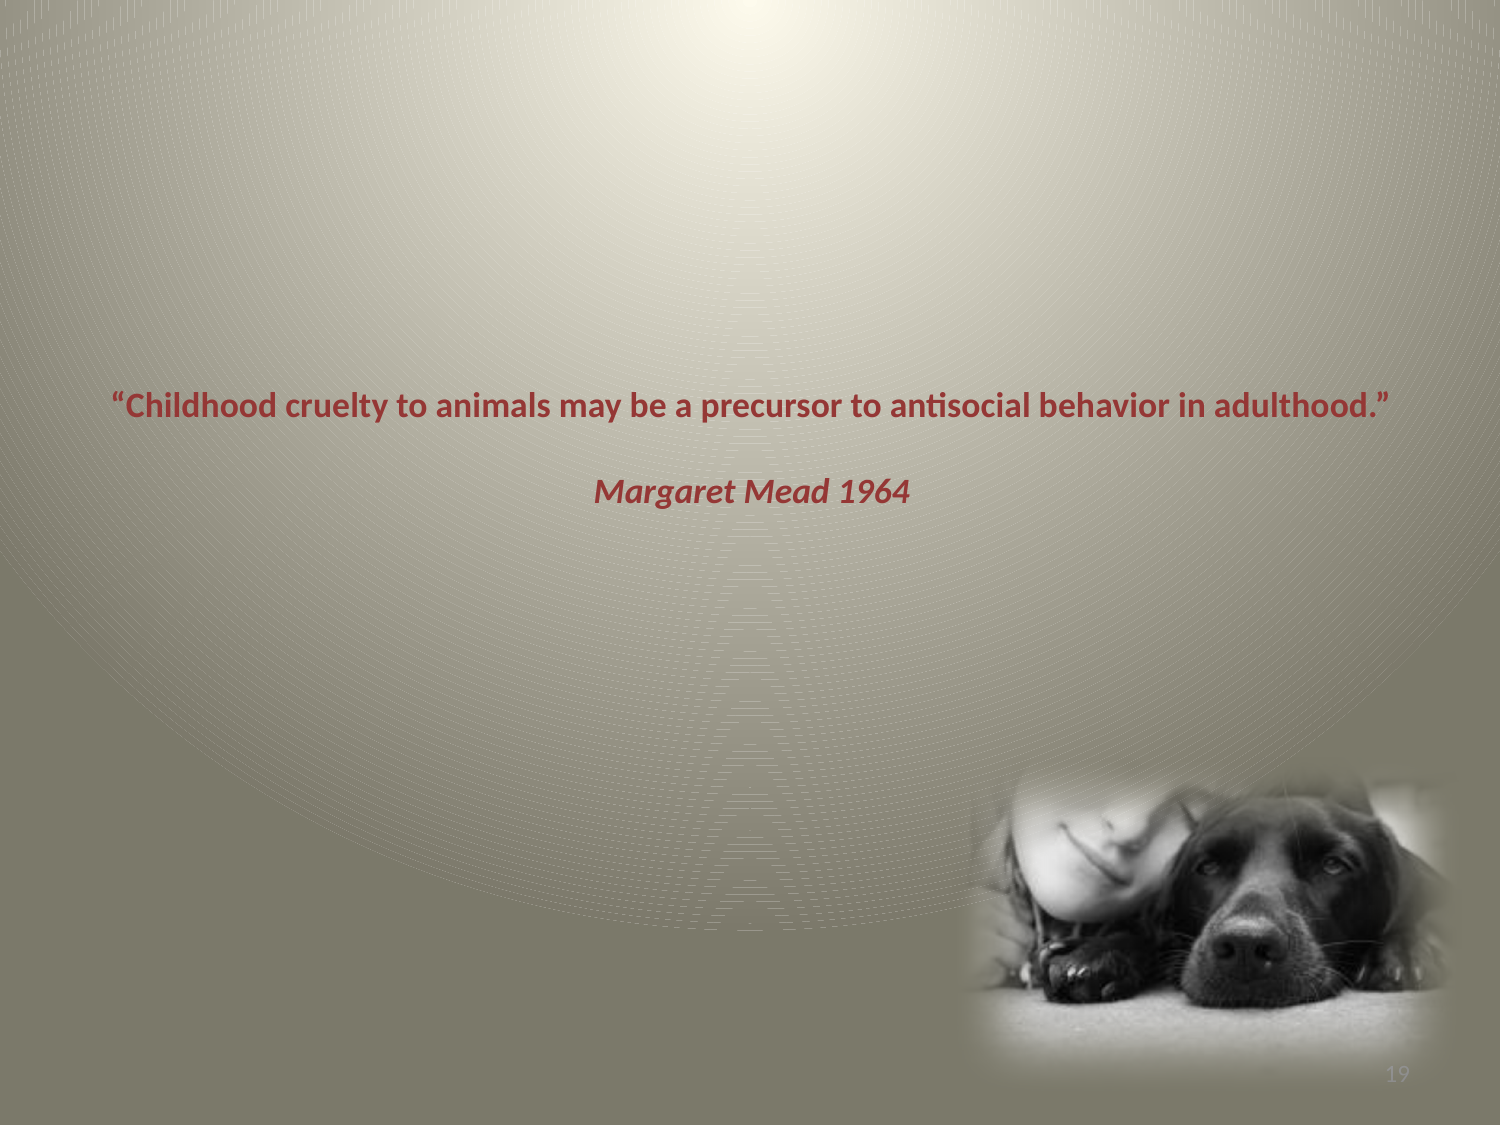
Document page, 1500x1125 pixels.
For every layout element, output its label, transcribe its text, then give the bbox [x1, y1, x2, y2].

title “Childhood cruelty to animals may be a precursor to antisocial behavior in adulthood.” Margaret Mead 1964 [76, 373, 1427, 561]
picture [1026, 831, 1388, 1022]
slide_number 19 [1074, 1042, 1425, 1103]
